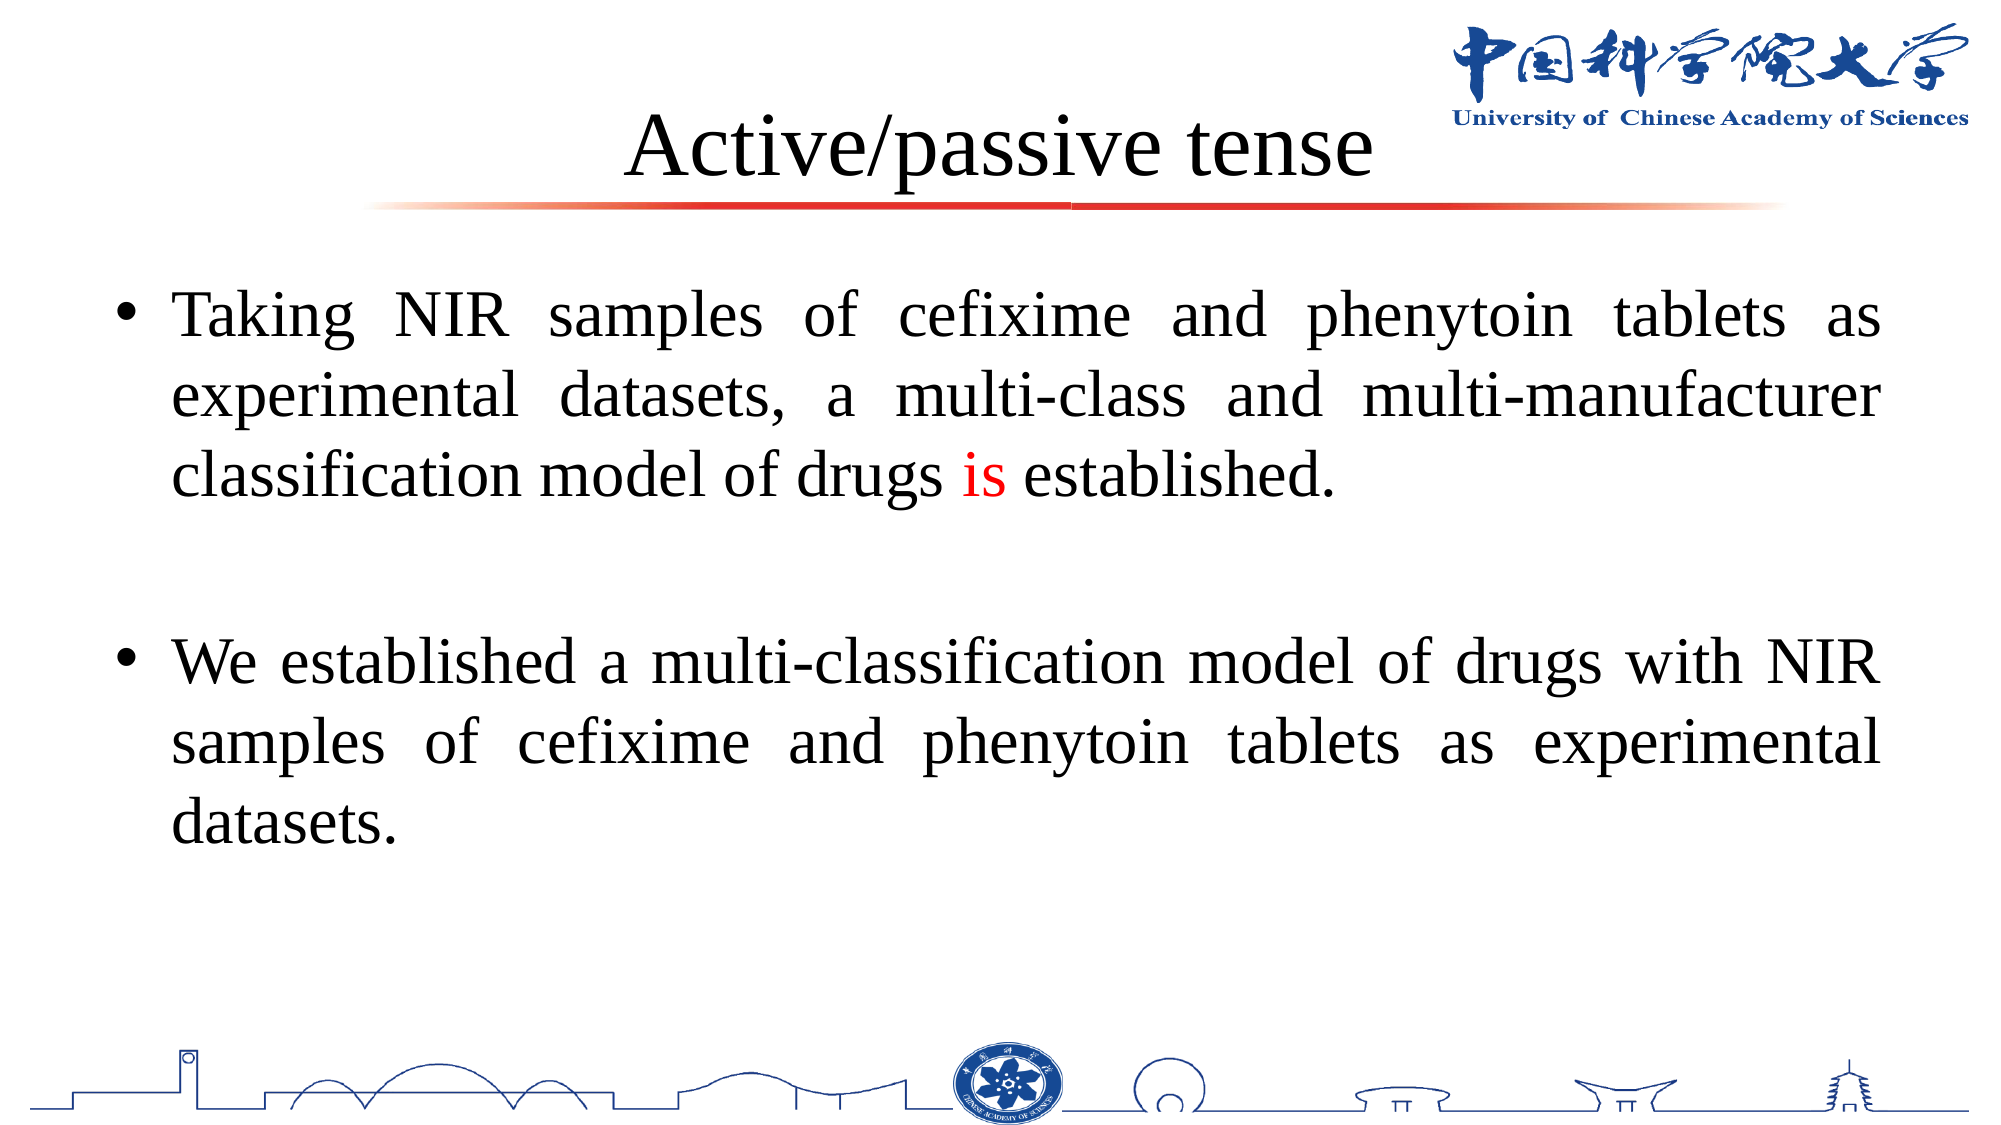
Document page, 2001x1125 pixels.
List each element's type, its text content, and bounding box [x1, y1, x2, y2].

picture [30, 1039, 1969, 1125]
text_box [334, 202, 1816, 210]
slide_number [1437, 1065, 1905, 1125]
picture [1437, 23, 1969, 129]
title Active/passive tense [99, 45, 1900, 233]
list Taking NIR samples of cefixime and phenytoin tablets as experimental datasets, a multi-class and multi-manufacturer classification model of drugs is established. We established a multi-classification model of drugs with NIR samples of cefixime and phenytoin tablets as experimental datasets. [99, 262, 1900, 1005]
